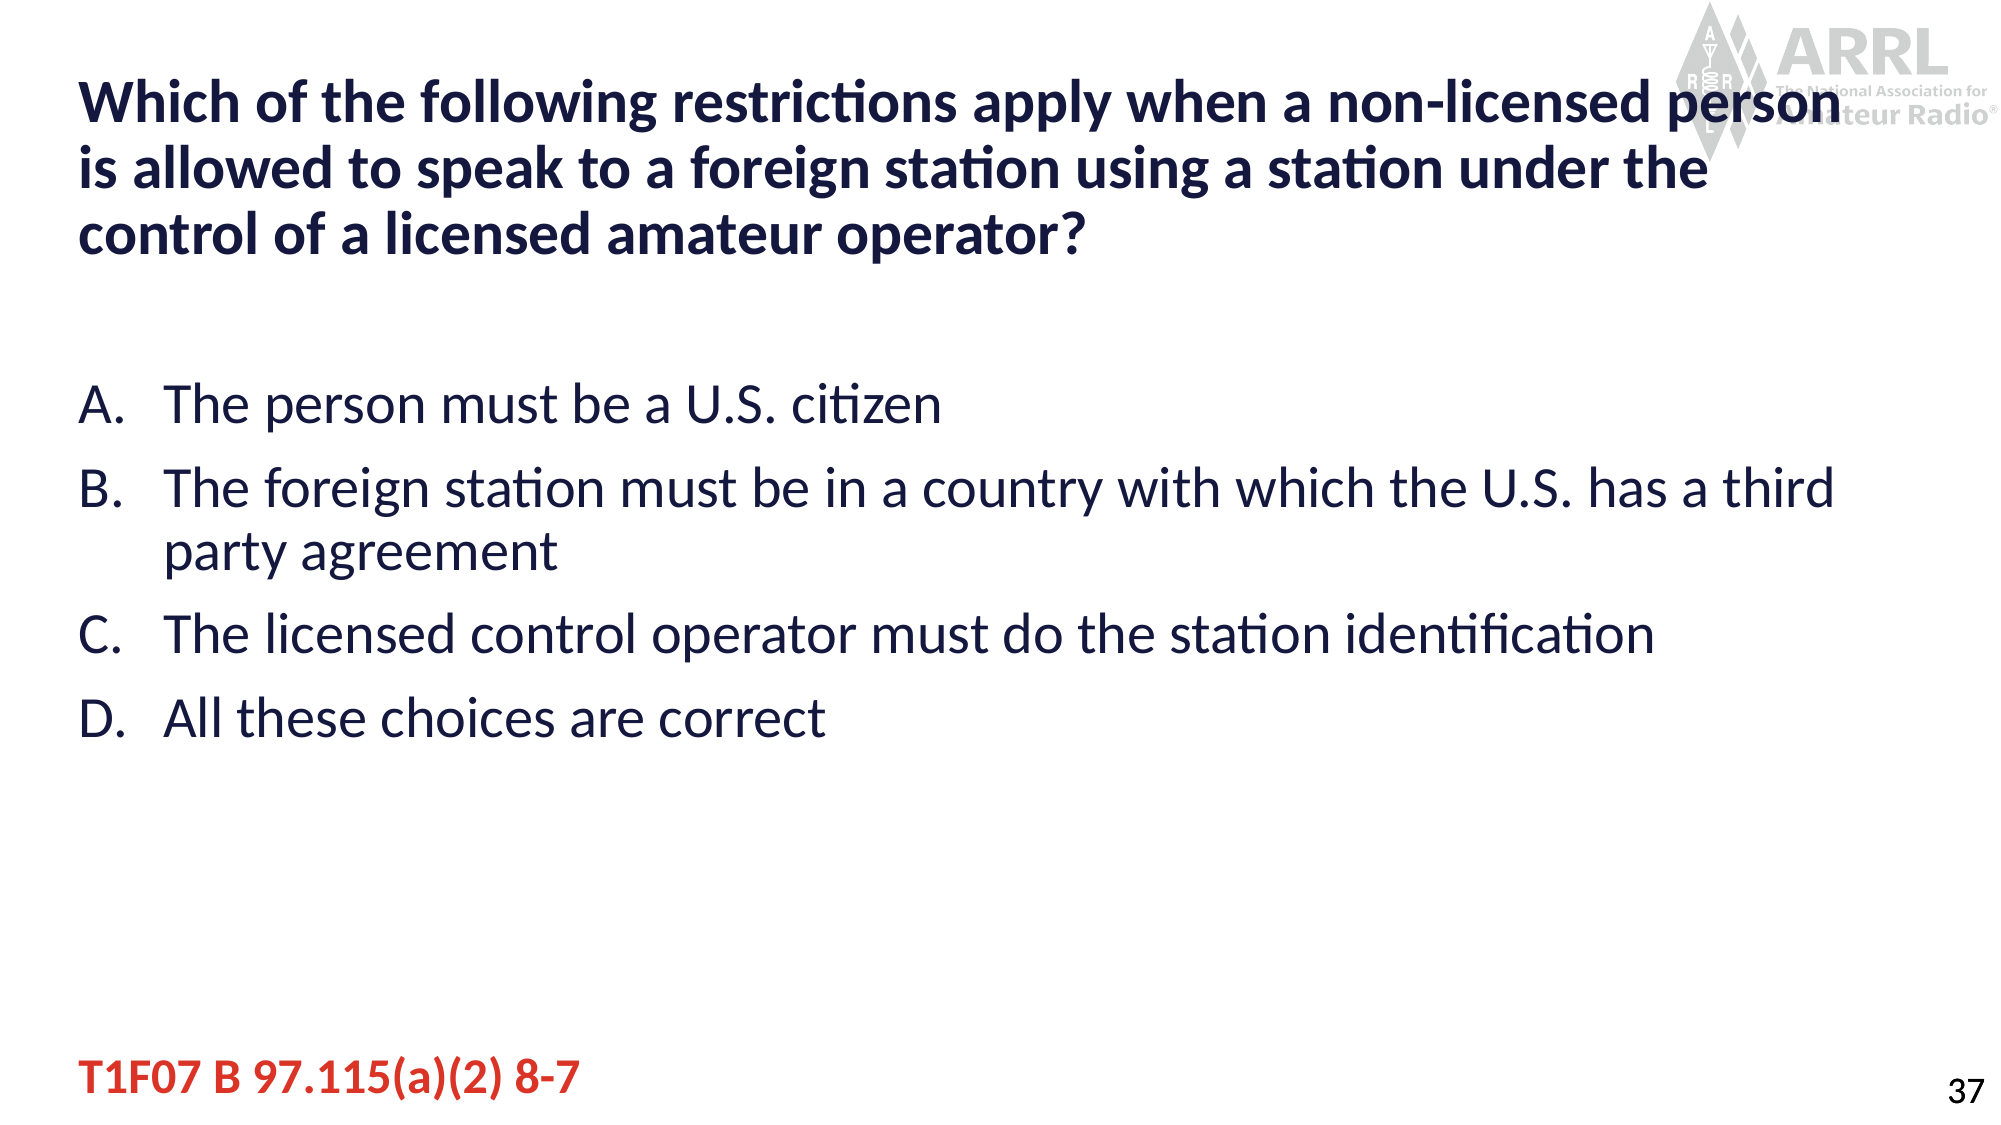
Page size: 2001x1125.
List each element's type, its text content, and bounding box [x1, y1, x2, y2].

text_box T1F07 B 97.115(a)(2) 8-7 [63, 1036, 921, 1112]
list The person must be a U.S. citizen The foreign station must be in a country with which the U.S. has a third party agreement The licensed control operator must do the station identification All these choices are correct [63, 365, 1863, 989]
title Which of the following restrictions apply when a non-licensed person is allowed to speak to a foreign station using a station under the control of a licensed amateur operator? [63, 59, 1863, 278]
picture [1674, 0, 2000, 164]
